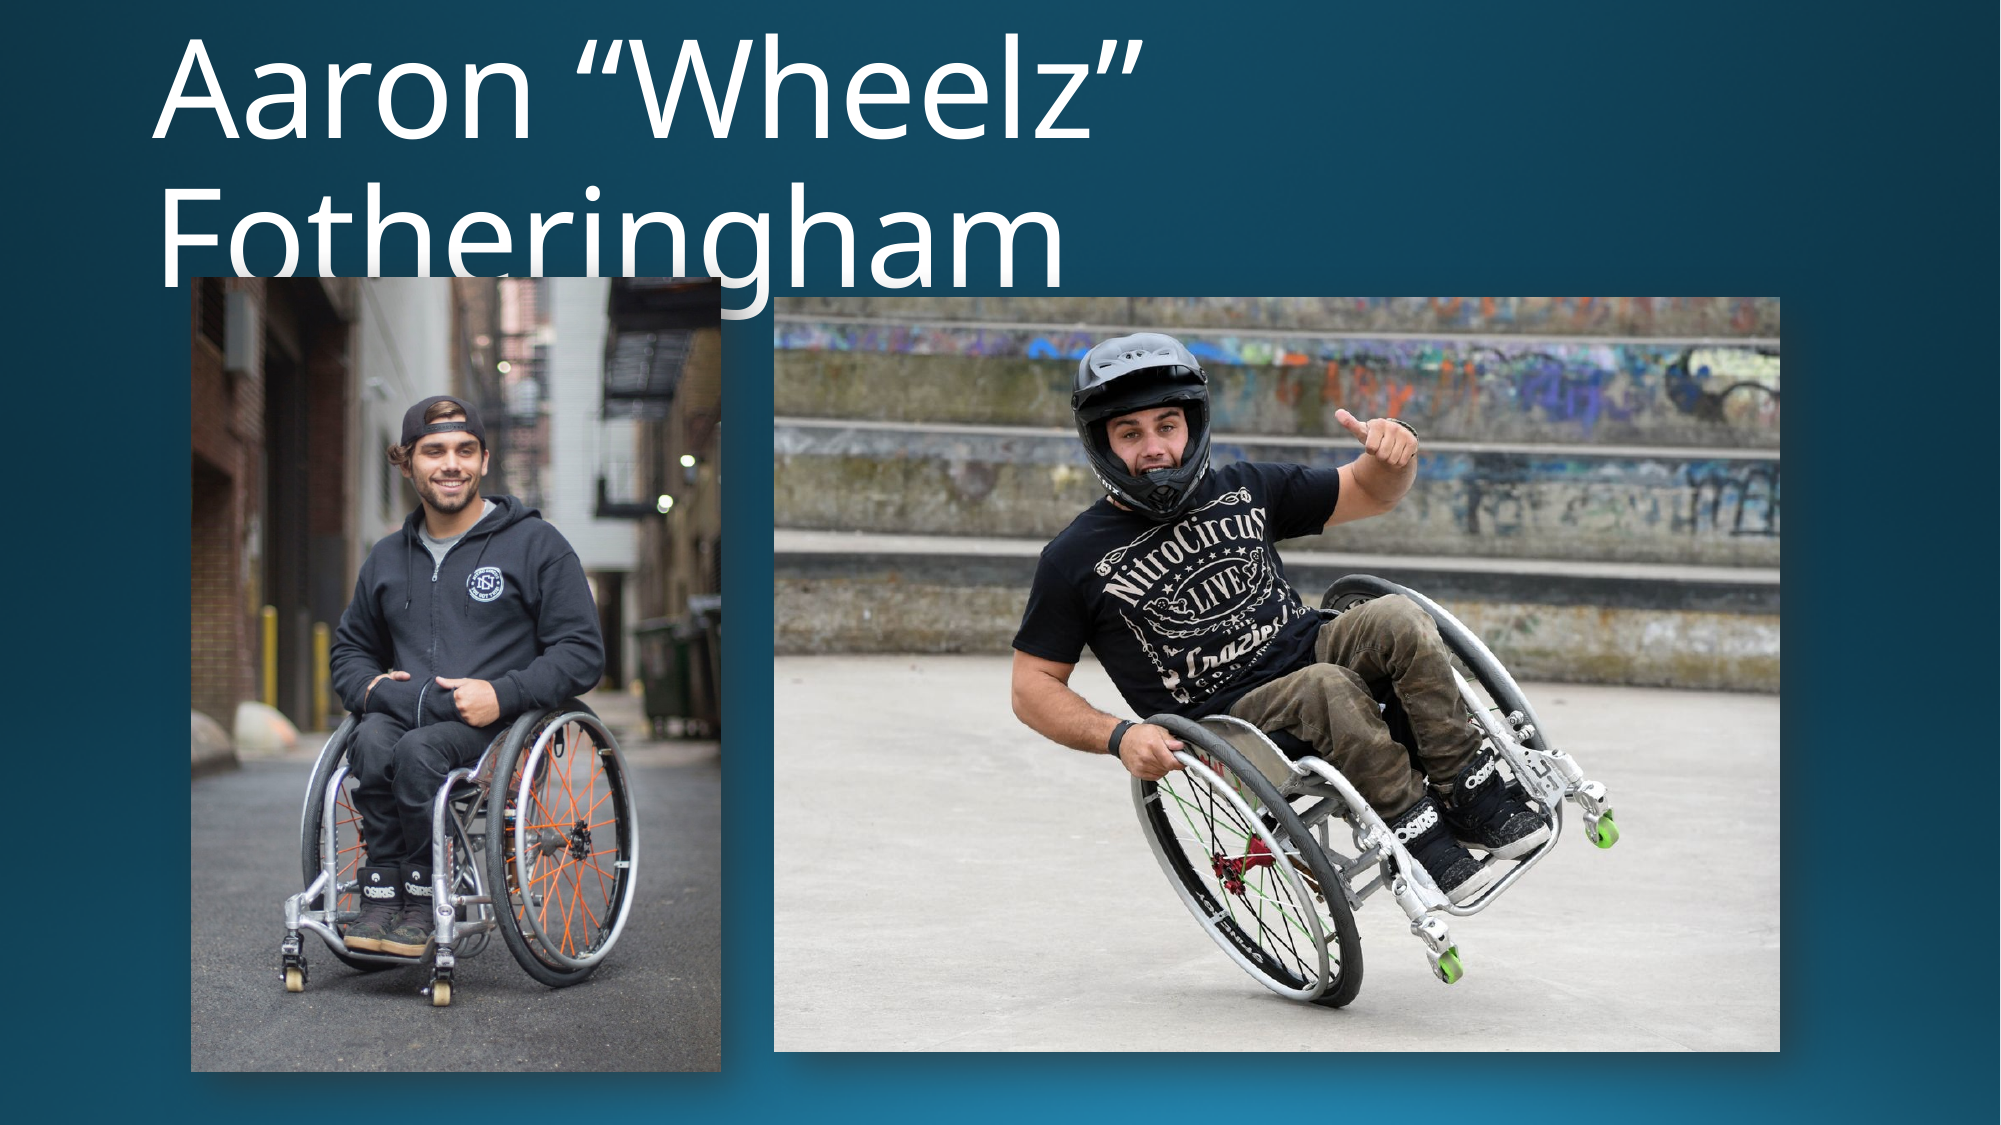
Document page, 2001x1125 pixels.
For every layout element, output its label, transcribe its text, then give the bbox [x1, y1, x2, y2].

picture [0, 0, 2001, 1125]
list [774, 297, 1780, 1052]
title Aaron “Wheelz” Fotheringham [137, 59, 2000, 278]
